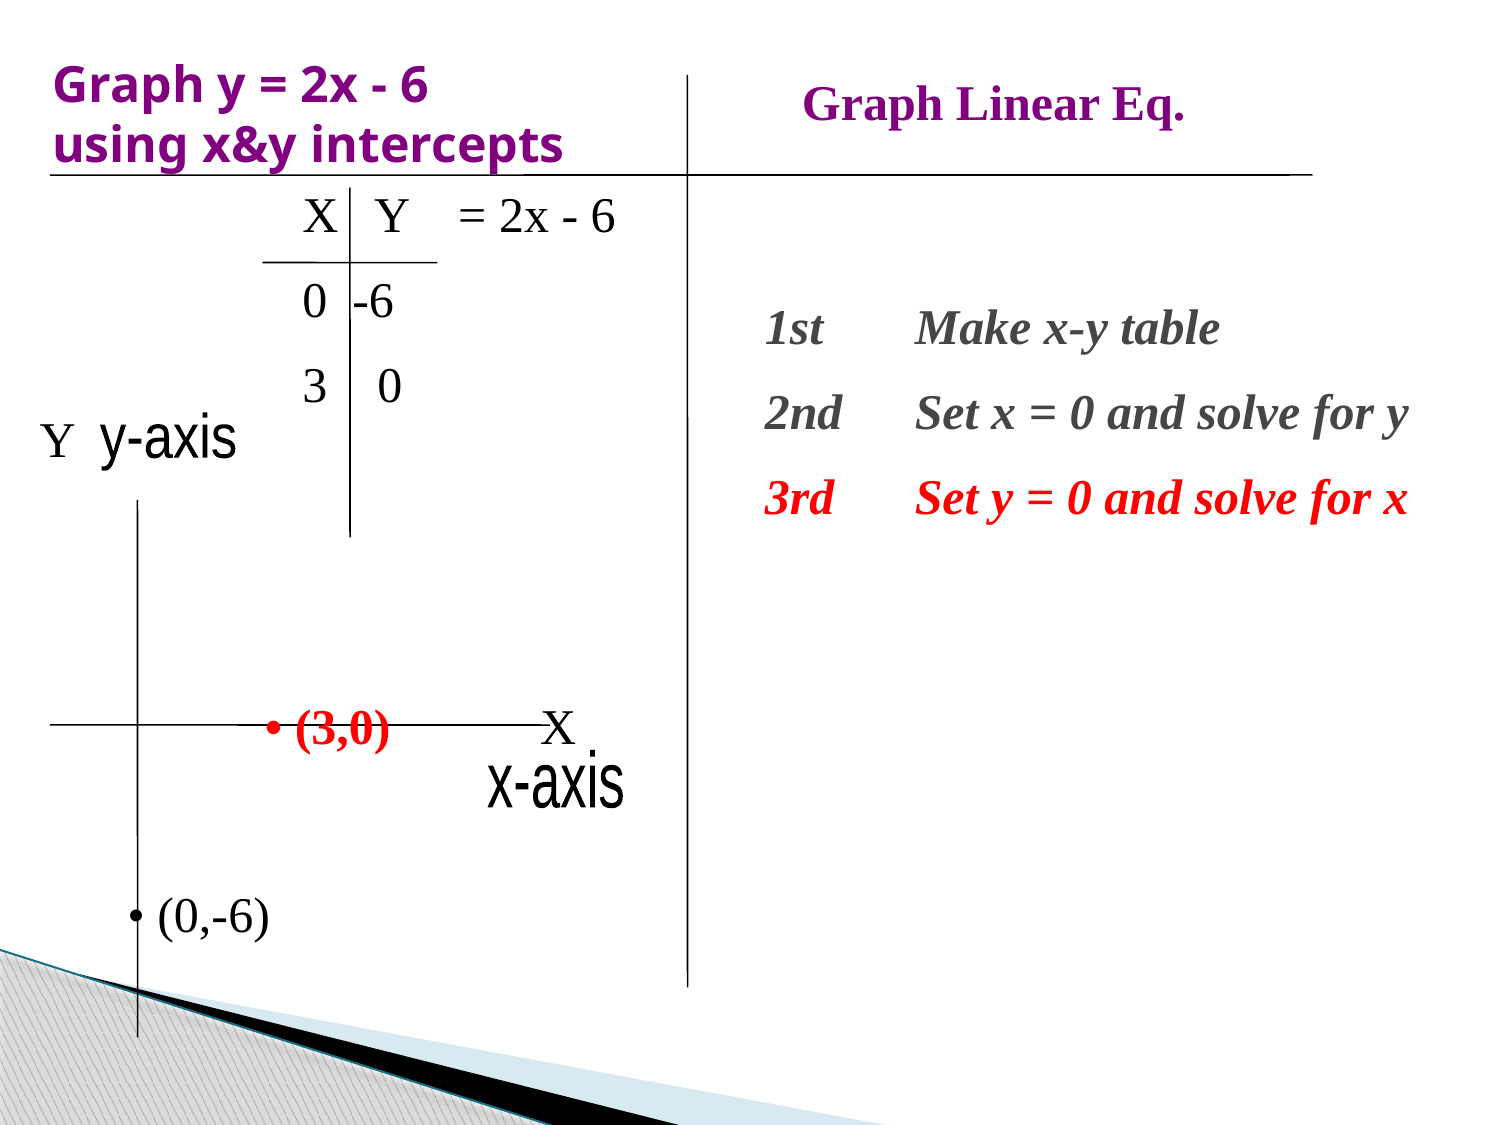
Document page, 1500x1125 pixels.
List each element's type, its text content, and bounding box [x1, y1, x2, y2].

text_box Graph Linear Eq. [712, 24, 1275, 175]
text_box 1st Make x-y table 2nd Set x = 0 and solve for y 3rd Set y = 0 and solve for x [749, 287, 1438, 703]
text_box • (3,0) [249, 687, 406, 763]
text_box Y [24, 399, 88, 475]
text_box • (0,-6) [112, 874, 286, 950]
text_box X [525, 687, 591, 763]
text_box X Y = 2x - 6 0 -6 0 [287, 176, 687, 590]
title Graph y = 2x - 6 using x&y intercepts [37, 37, 600, 188]
